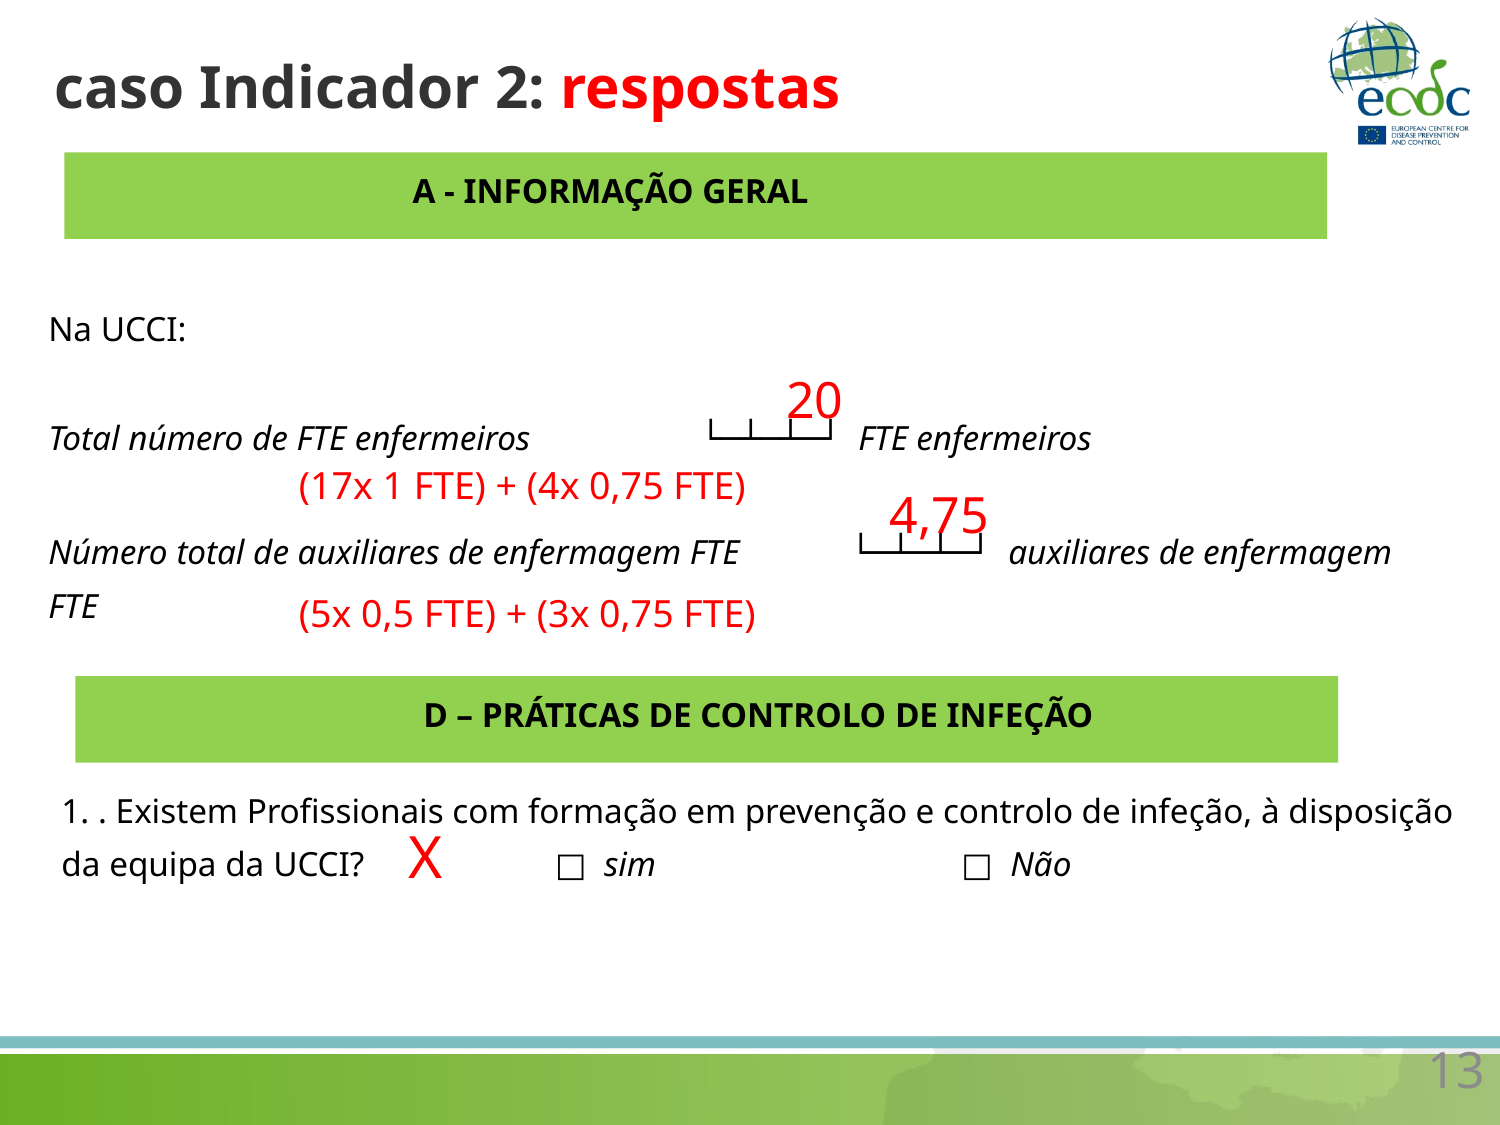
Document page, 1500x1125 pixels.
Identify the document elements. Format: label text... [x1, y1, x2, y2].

text_box 1. . Existem Profissionais com formação em prevenção e controlo de infeção, à disposição da equipa da UCCI? □ sim □ Não [61, 775, 1461, 926]
list Na UCCI: Total número de FTE enfermeiros └─┴─┴─┘ FTE enfermeiros Número total de auxiliares de enfermagem FTE └─┴─┴─┘ auxiliares de enfermagem FTE [47, 294, 1448, 993]
text_box (17x 1 FTE) + (4x 0,75 FTE) [284, 459, 980, 515]
text_box 4,75 [874, 482, 1055, 552]
text_box [75, 676, 1339, 763]
picture [1328, 17, 1473, 148]
text_box [64, 152, 1328, 239]
text_box A - INFORMAÇÃO GERAL [397, 167, 942, 290]
text_box X [393, 820, 441, 899]
text_box 20 [771, 368, 875, 438]
text_box D – PRÁTICAS DE CONTROLO DE INFEÇÃO [408, 691, 1172, 742]
slide_number 13 [1149, 1042, 1500, 1103]
title caso Indicador 2: respostas [54, 58, 1405, 152]
text_box (5x 0,5 FTE) + (3x 0,75 FTE) [284, 588, 980, 644]
picture [0, 1036, 1500, 1125]
